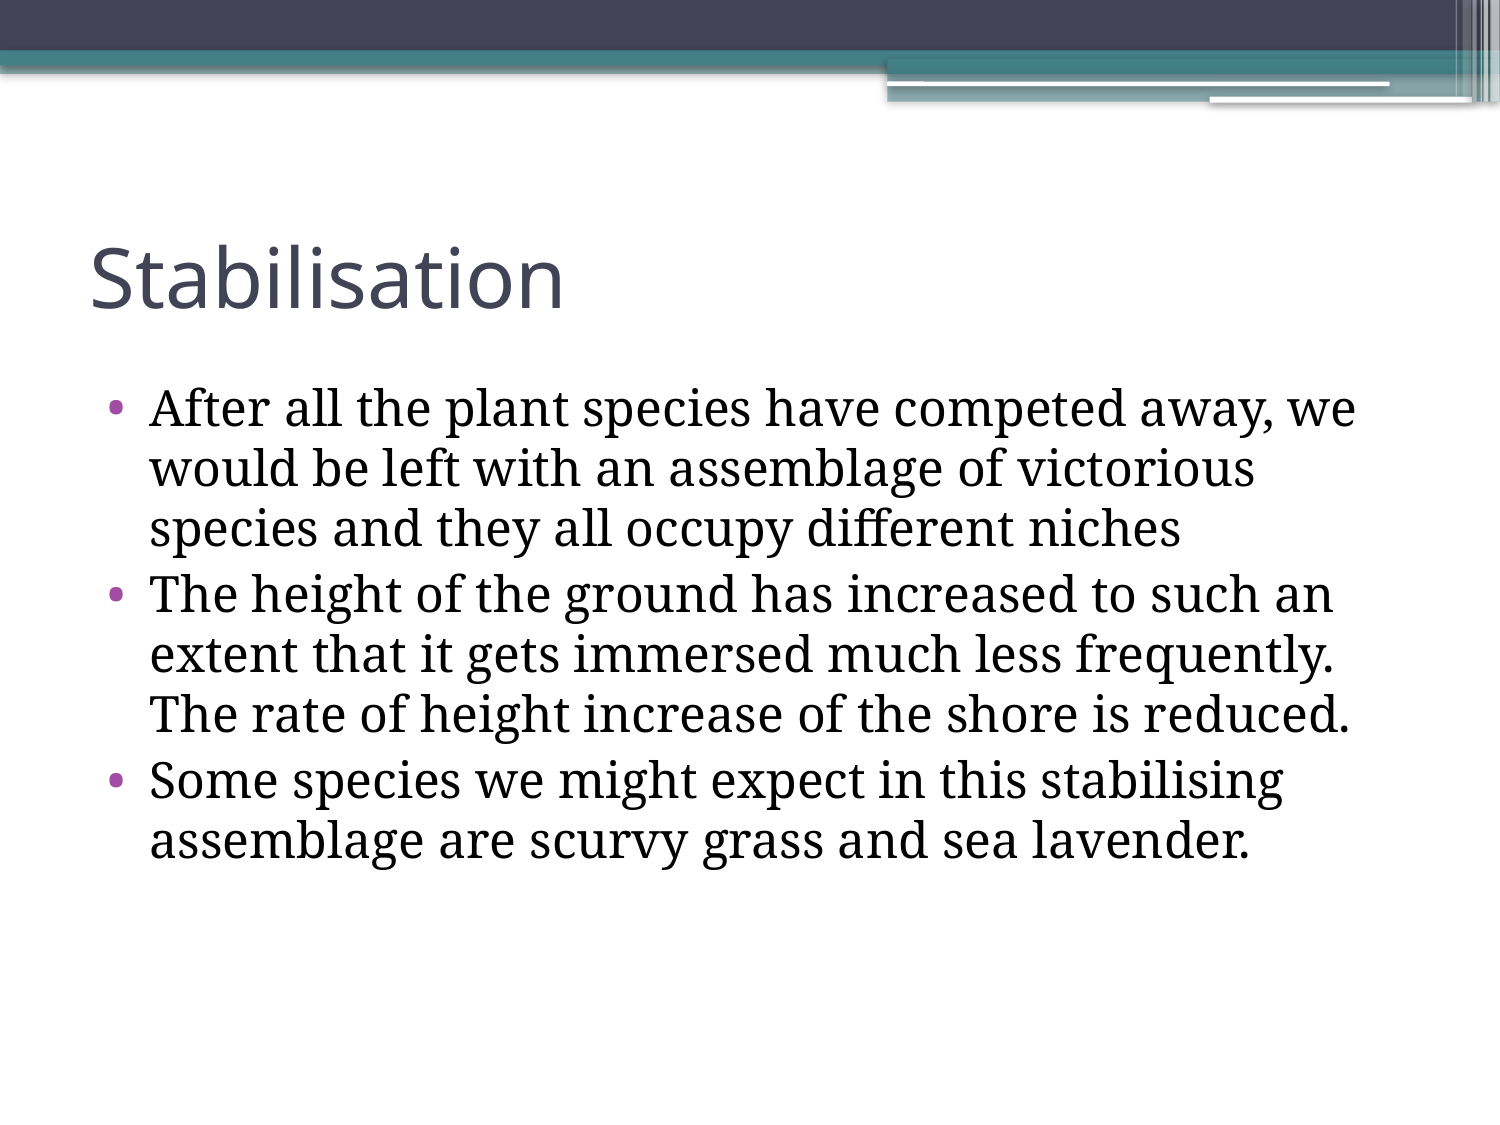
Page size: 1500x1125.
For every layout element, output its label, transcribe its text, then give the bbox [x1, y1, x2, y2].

title Stabilisation [75, 187, 1425, 363]
list After all the plant species have competed away, we would be left with an assemblage of victorious species and they all occupy different niches The height of the ground has increased to such an extent that it gets immersed much less frequently. The rate of height increase of the shore is reduced. Some species we might expect in this stabilising assemblage are scurvy grass and sea lavender. [75, 368, 1425, 1079]
